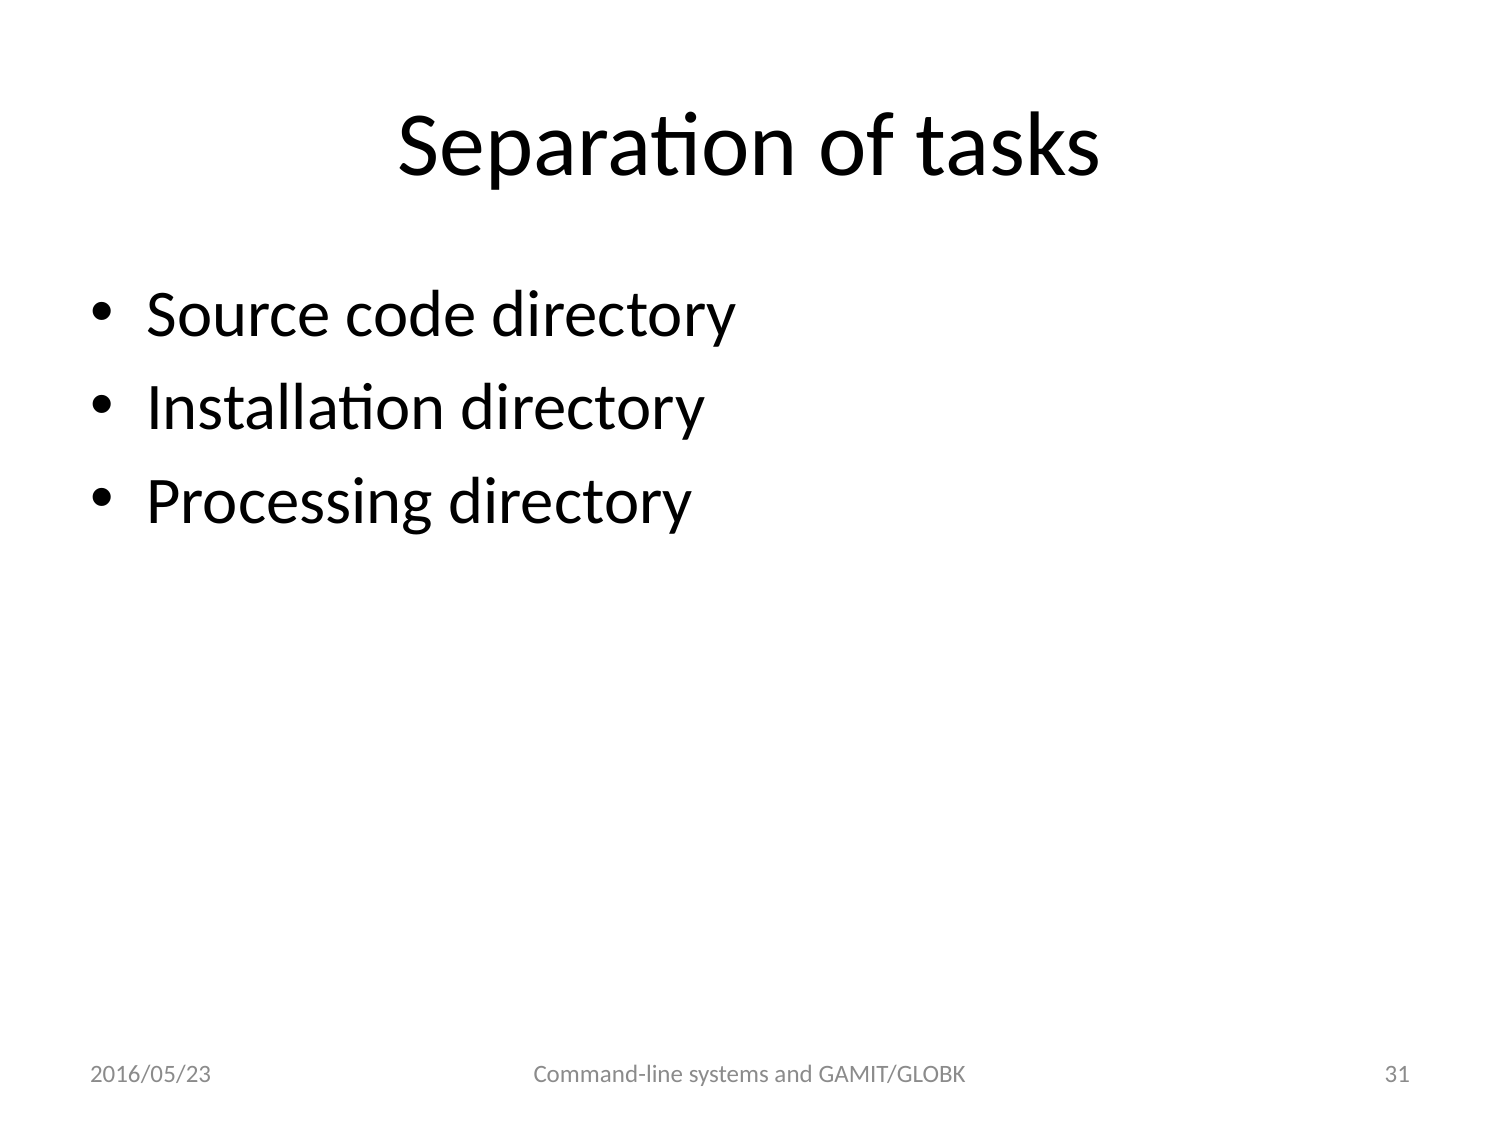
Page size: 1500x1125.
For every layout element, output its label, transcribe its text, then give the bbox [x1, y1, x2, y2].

footer Command-line systems and GAMIT/GLOBK [512, 1042, 988, 1103]
list Source code directory Installation directory Processing directory [75, 262, 1425, 1005]
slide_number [75, 1042, 425, 1103]
slide_number 31 [1074, 1042, 1425, 1103]
title Separation of tasks [75, 45, 1425, 233]
